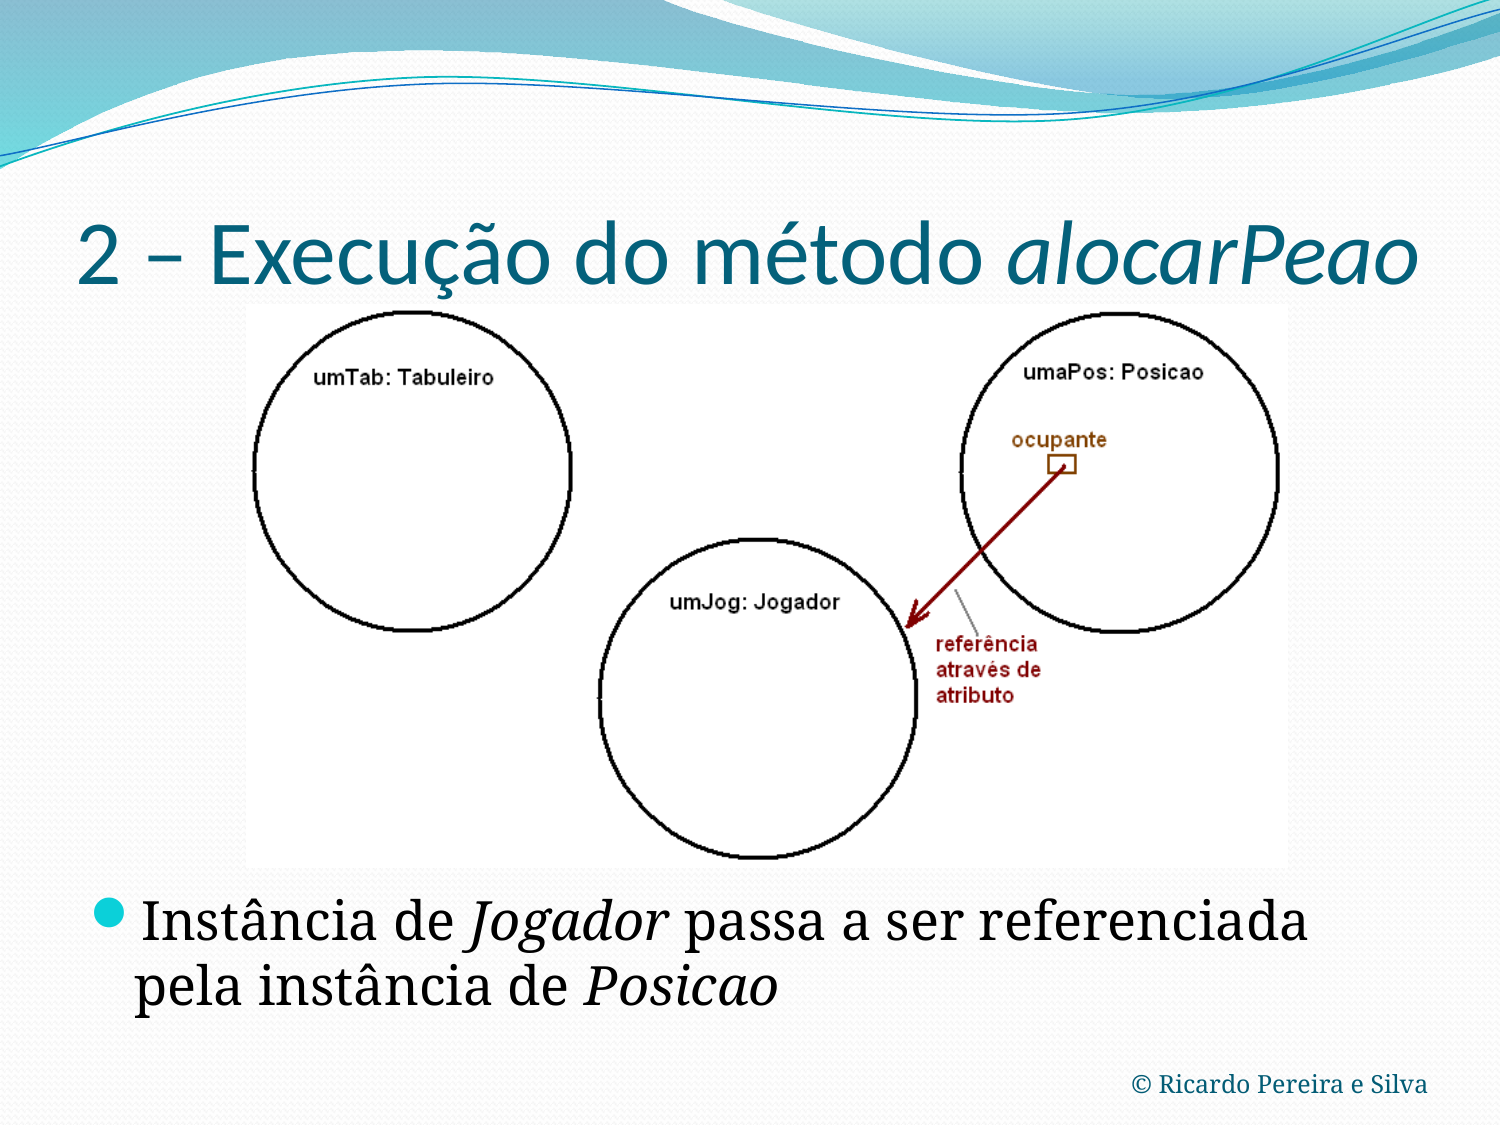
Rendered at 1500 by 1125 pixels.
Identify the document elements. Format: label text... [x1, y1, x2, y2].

list Instância de Jogador passa a ser referenciada pela instância de Posicao [75, 878, 1425, 1038]
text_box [245, 304, 1288, 868]
footer © Ricardo Pereira e Silva [1101, 1042, 1429, 1103]
title 2 – Execução do método alocarPeao [75, 115, 1425, 303]
